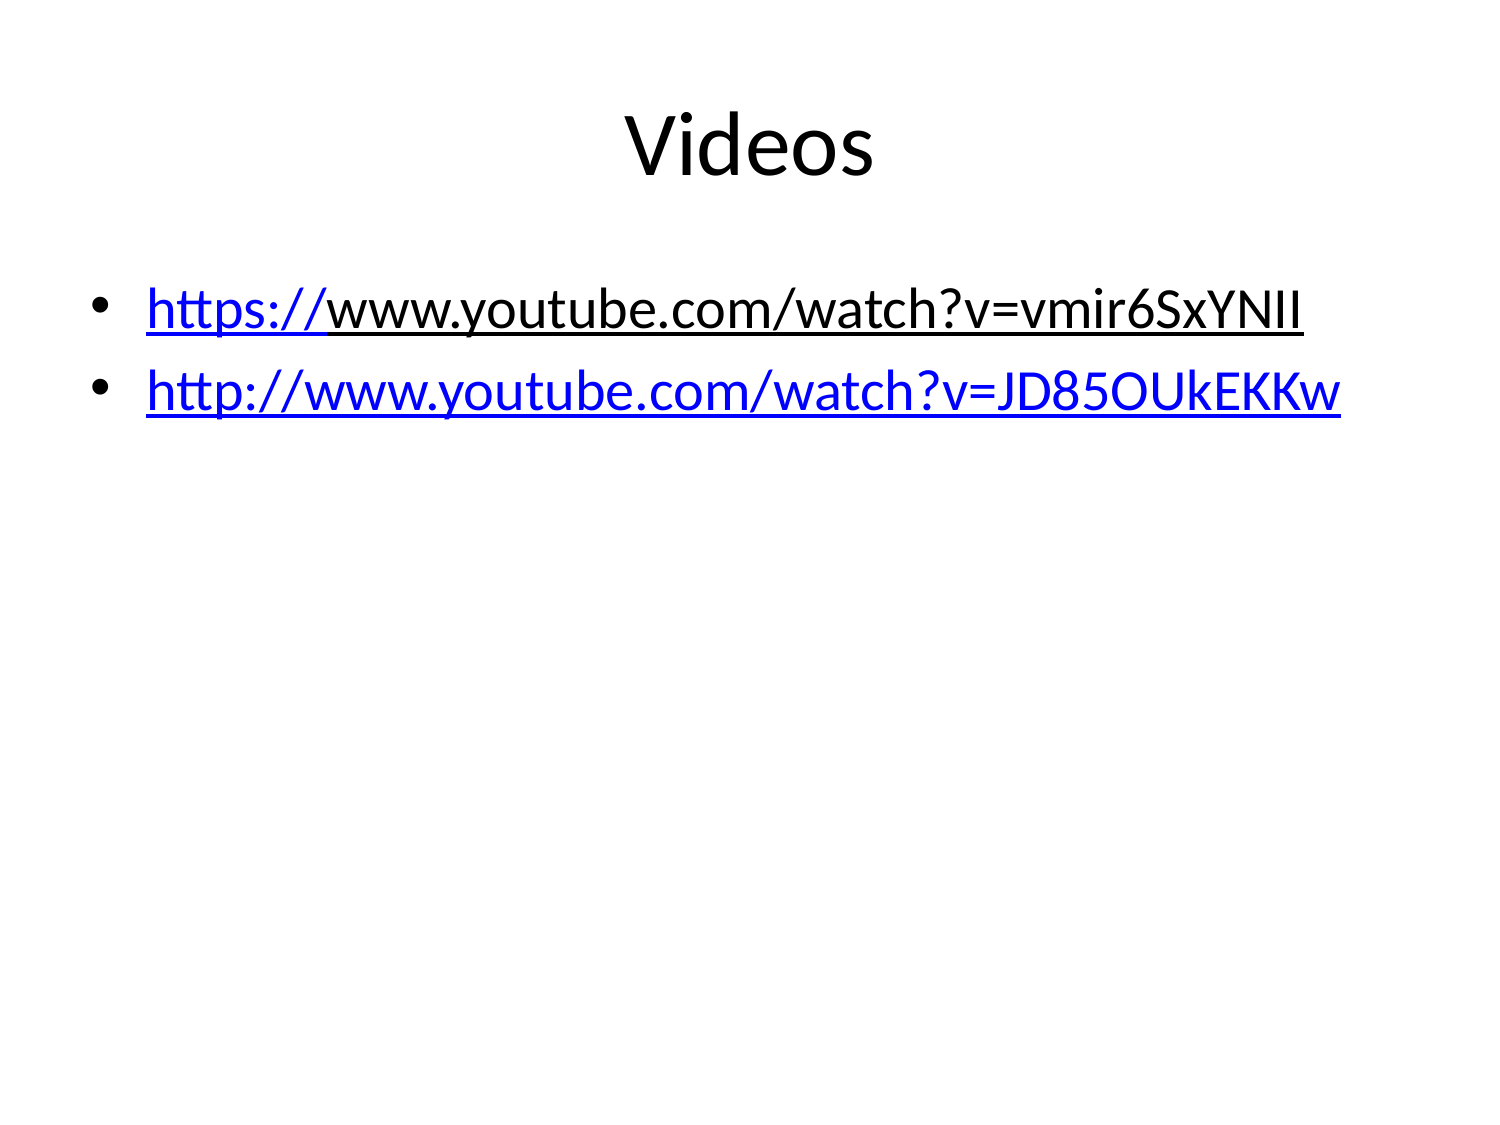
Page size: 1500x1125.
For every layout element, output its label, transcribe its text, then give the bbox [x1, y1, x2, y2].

list https://www.youtube.com/watch?v=vmir6SxYNII http://www.youtube.com/watch?v=JD85OUkEKKw [75, 262, 1438, 1000]
title Videos [75, 45, 1425, 233]
